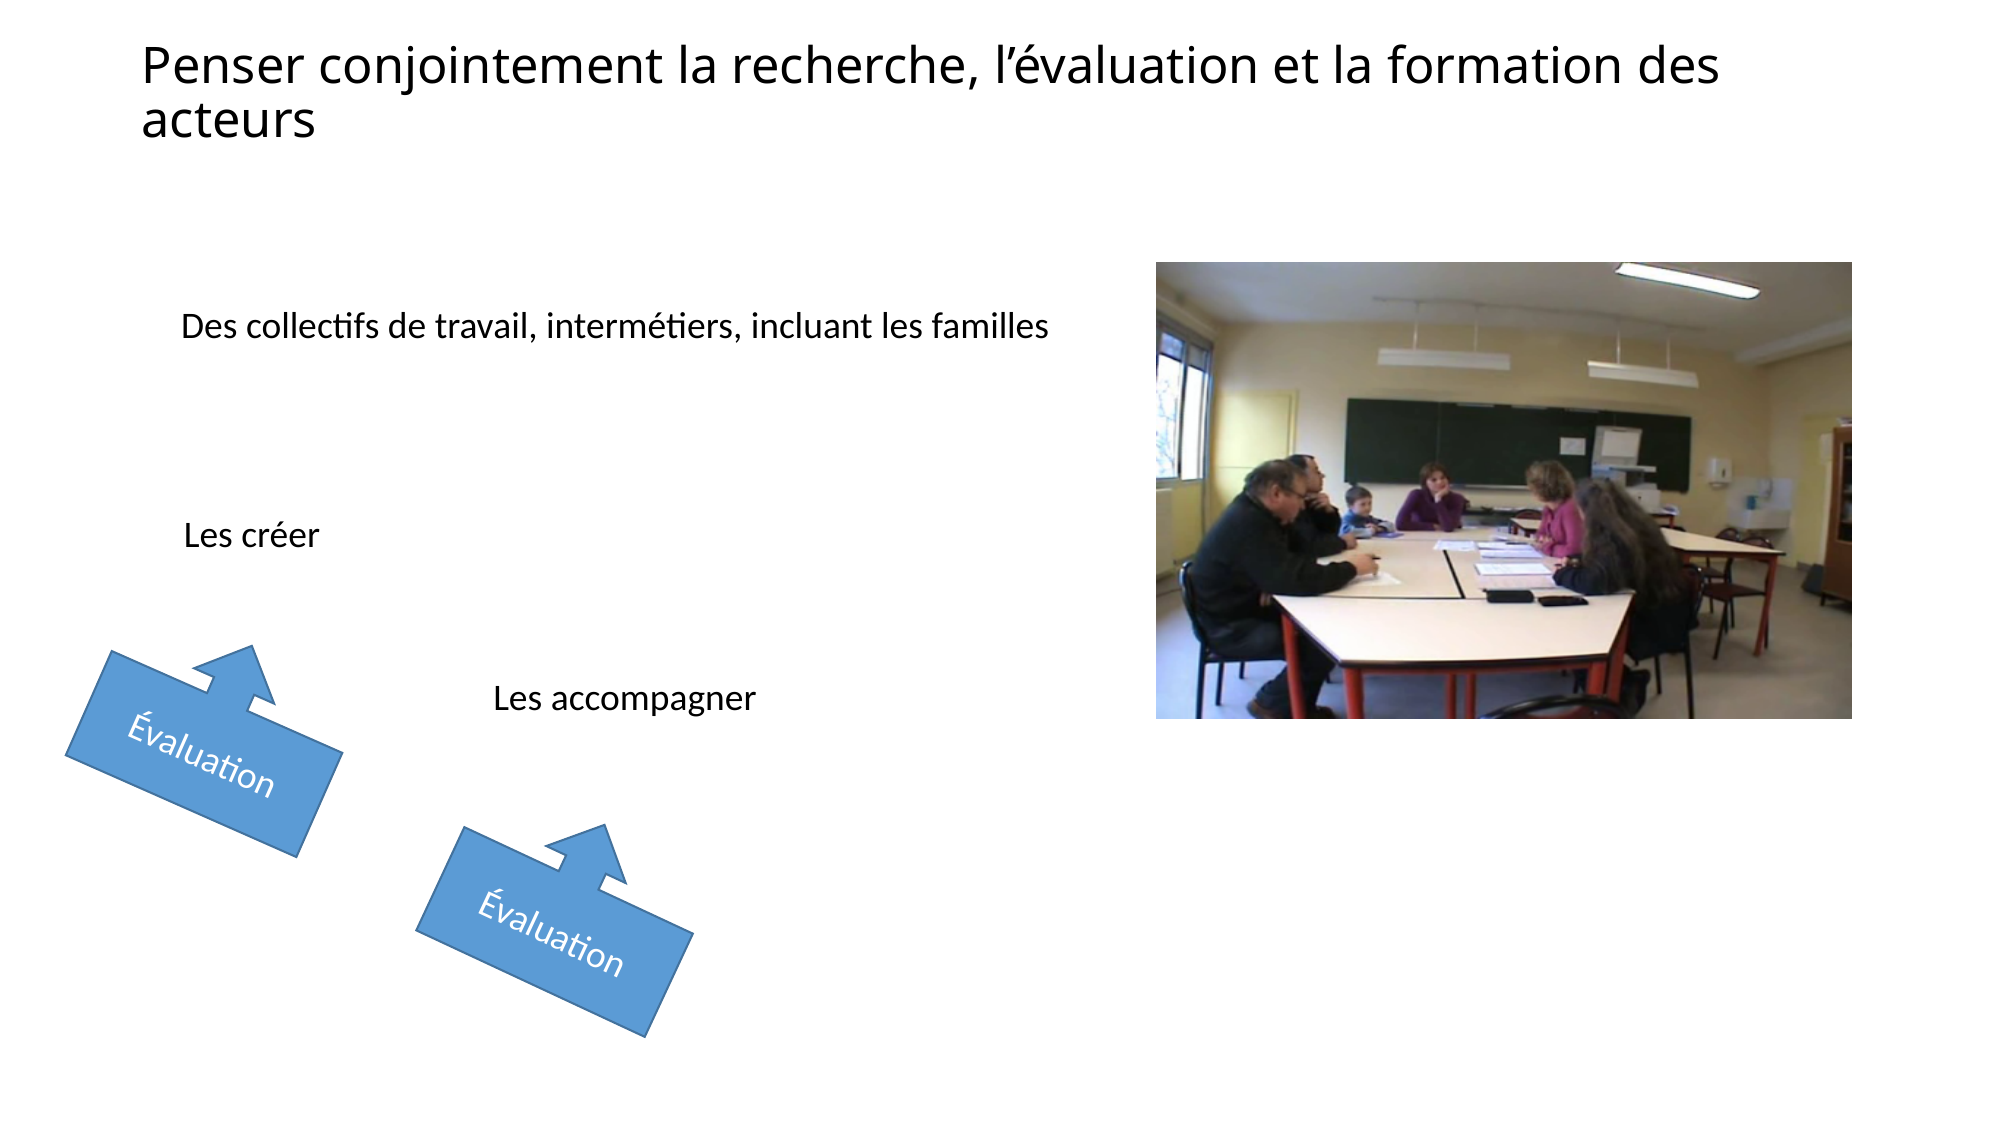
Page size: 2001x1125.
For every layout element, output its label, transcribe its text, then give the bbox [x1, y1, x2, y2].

text_box Évaluation [64, 644, 344, 859]
text_box Des collectifs de travail, intermétiers, incluant les familles [166, 293, 1156, 354]
text_box Les créer [168, 502, 417, 562]
picture [1156, 262, 1852, 719]
title Penser conjointement la recherche, l’évaluation et la formation des acteurs [126, 31, 1852, 157]
text_box Évaluation [414, 823, 695, 1039]
text_box Les accompagner [478, 665, 827, 726]
